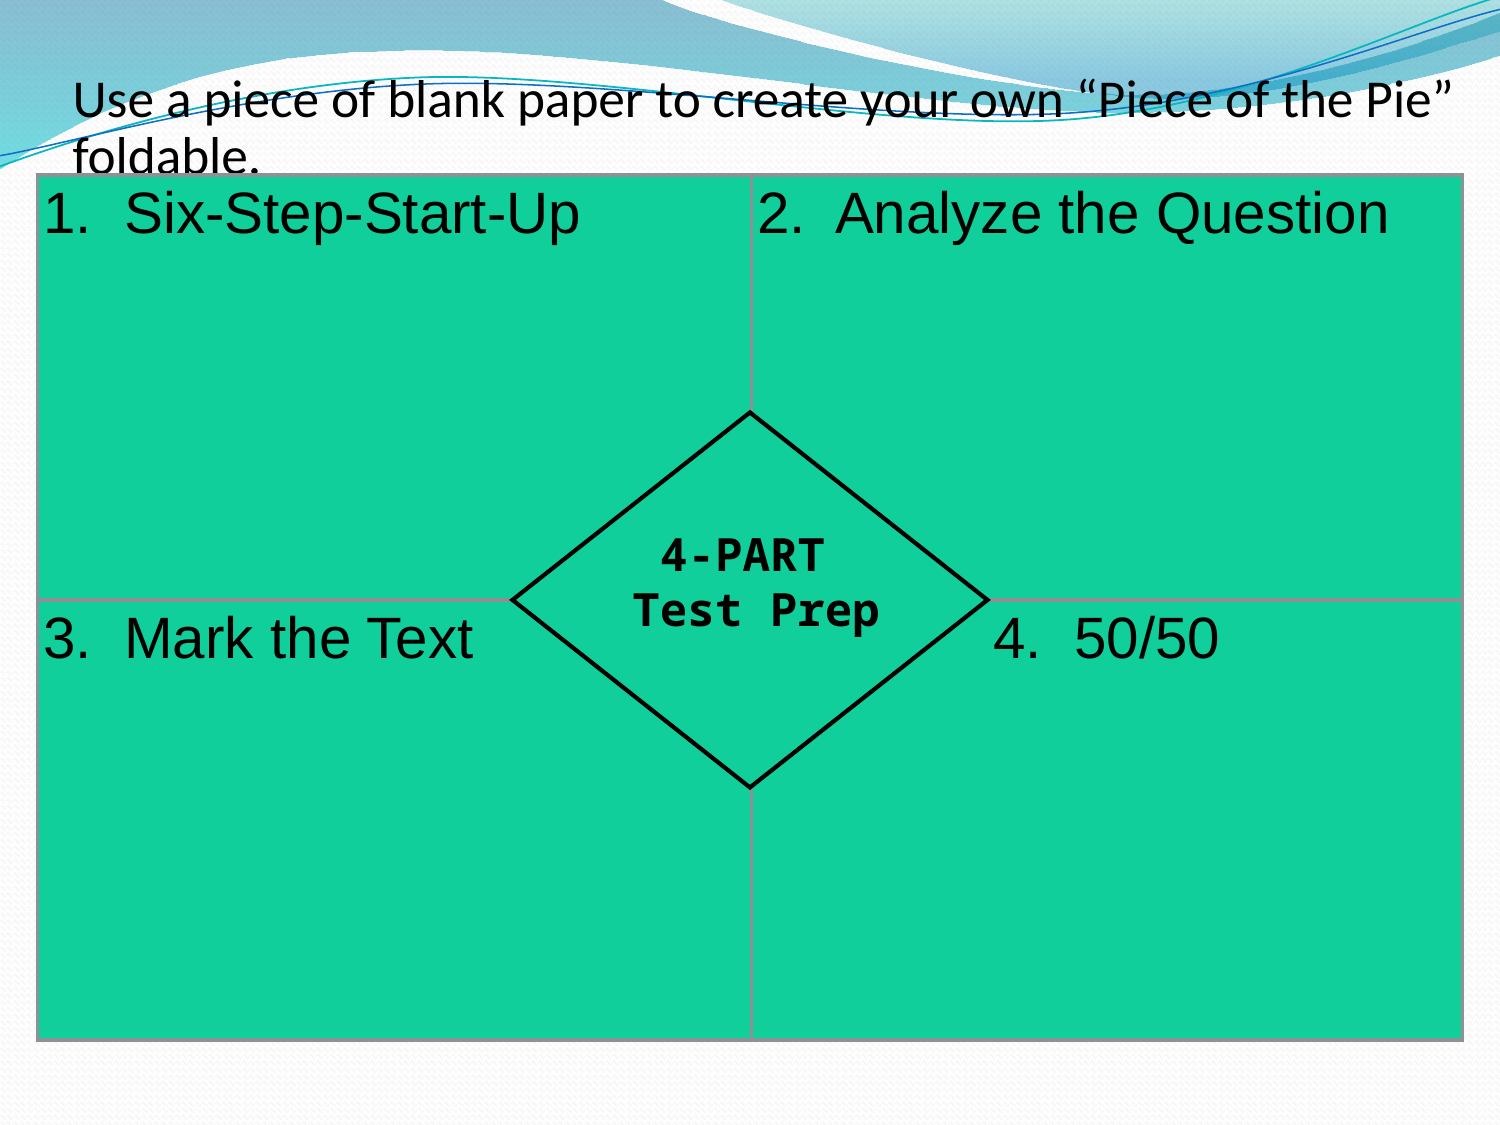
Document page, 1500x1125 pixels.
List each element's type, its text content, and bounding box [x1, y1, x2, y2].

text_box 4-PART Test Prep [397, 525, 1061, 636]
table_header 2. Analyze the Question [753, 177, 1461, 598]
title Use a piece of blank paper to create your own “Piece of the Pie” foldable. [24, 62, 1500, 251]
table_cell 4. 50/50 [753, 602, 1461, 1038]
table_header 1. Six-Step-Start-Up [39, 177, 750, 598]
text_box [558, 636, 942, 788]
text_box [607, 412, 893, 525]
table_cell 3. Mark the Text [39, 602, 750, 1038]
